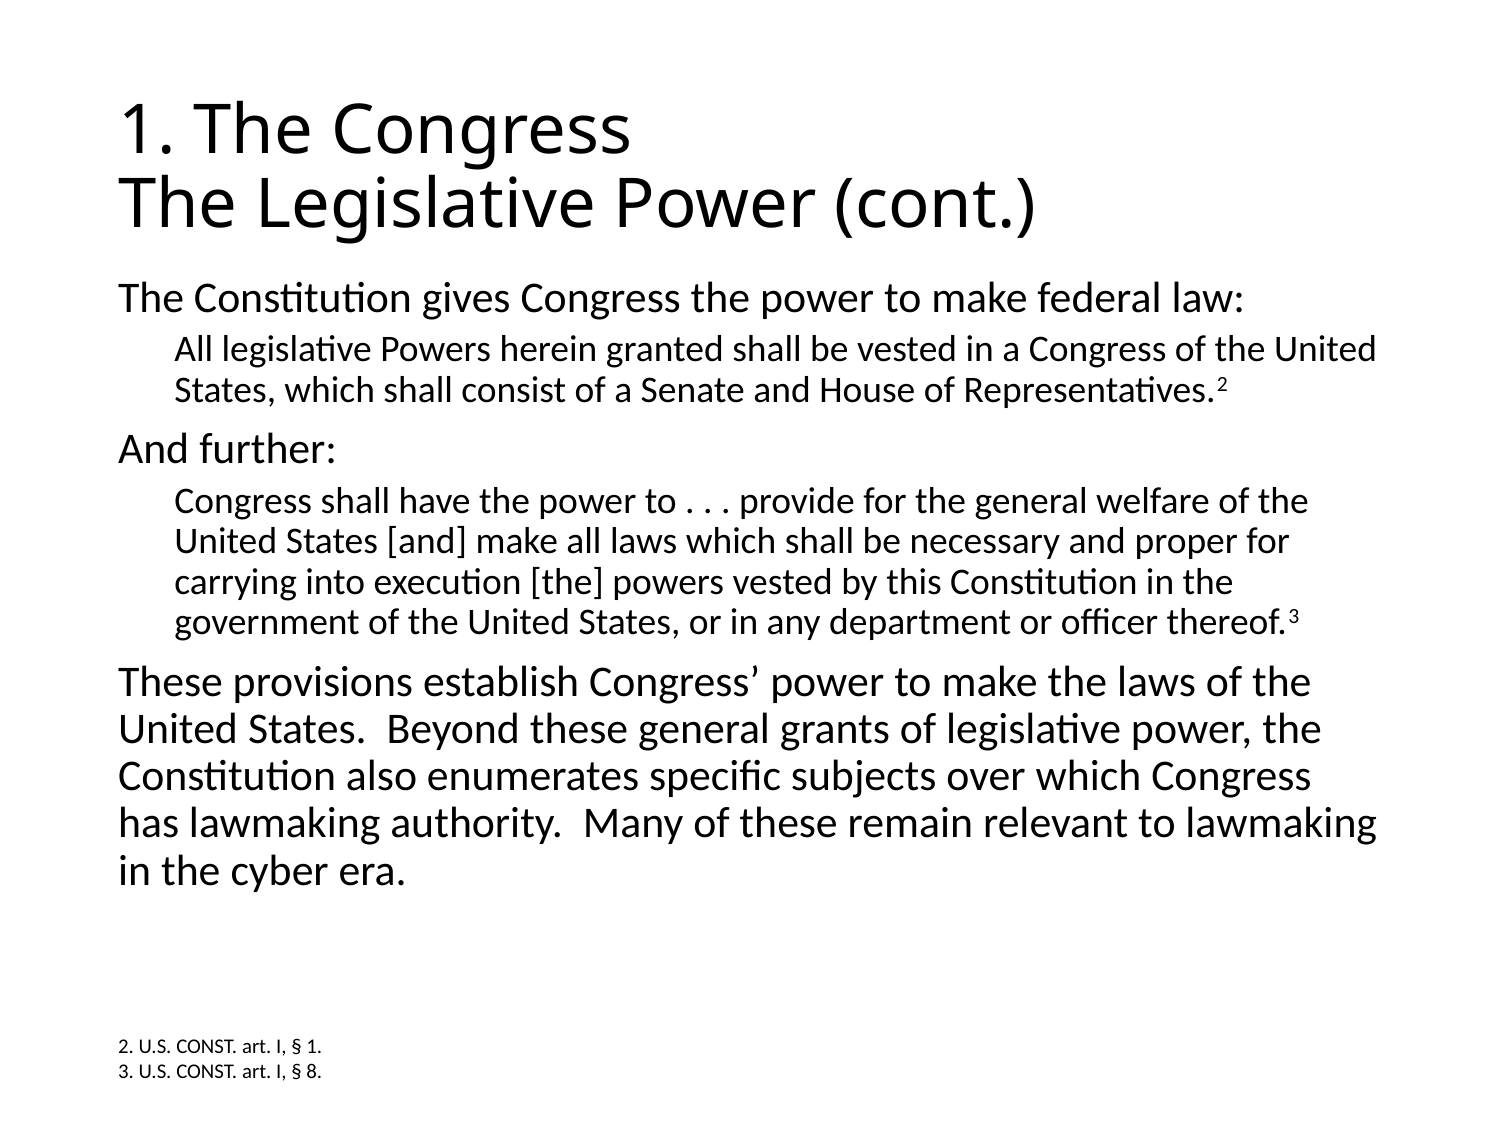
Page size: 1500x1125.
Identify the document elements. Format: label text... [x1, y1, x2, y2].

list The Constitution gives Congress the power to make federal law: All legislative Powers herein granted shall be vested in a Congress of the United States, which shall consist of a Senate and House of Representatives.2 And further: Congress shall have the power to . . . provide for the general welfare of the United States [and] make all laws which shall be necessary and proper for carrying into execution [the] powers vested by this Constitution in the government of the United States, or in any department or officer thereof.3 These provisions establish Congress’ power to make the laws of the United States. Beyond these general grants of legislative power, the Constitution also enumerates specific subjects over which Congress has lawmaking authority. Many of these remain relevant to lawmaking in the cyber era. 2. U.S. Const. art. I, § 1. 3. U.S. Const. art. I, § 8. [102, 266, 1398, 1049]
title 1. The Congress The Legislative Power (cont.) [102, 59, 1398, 266]
